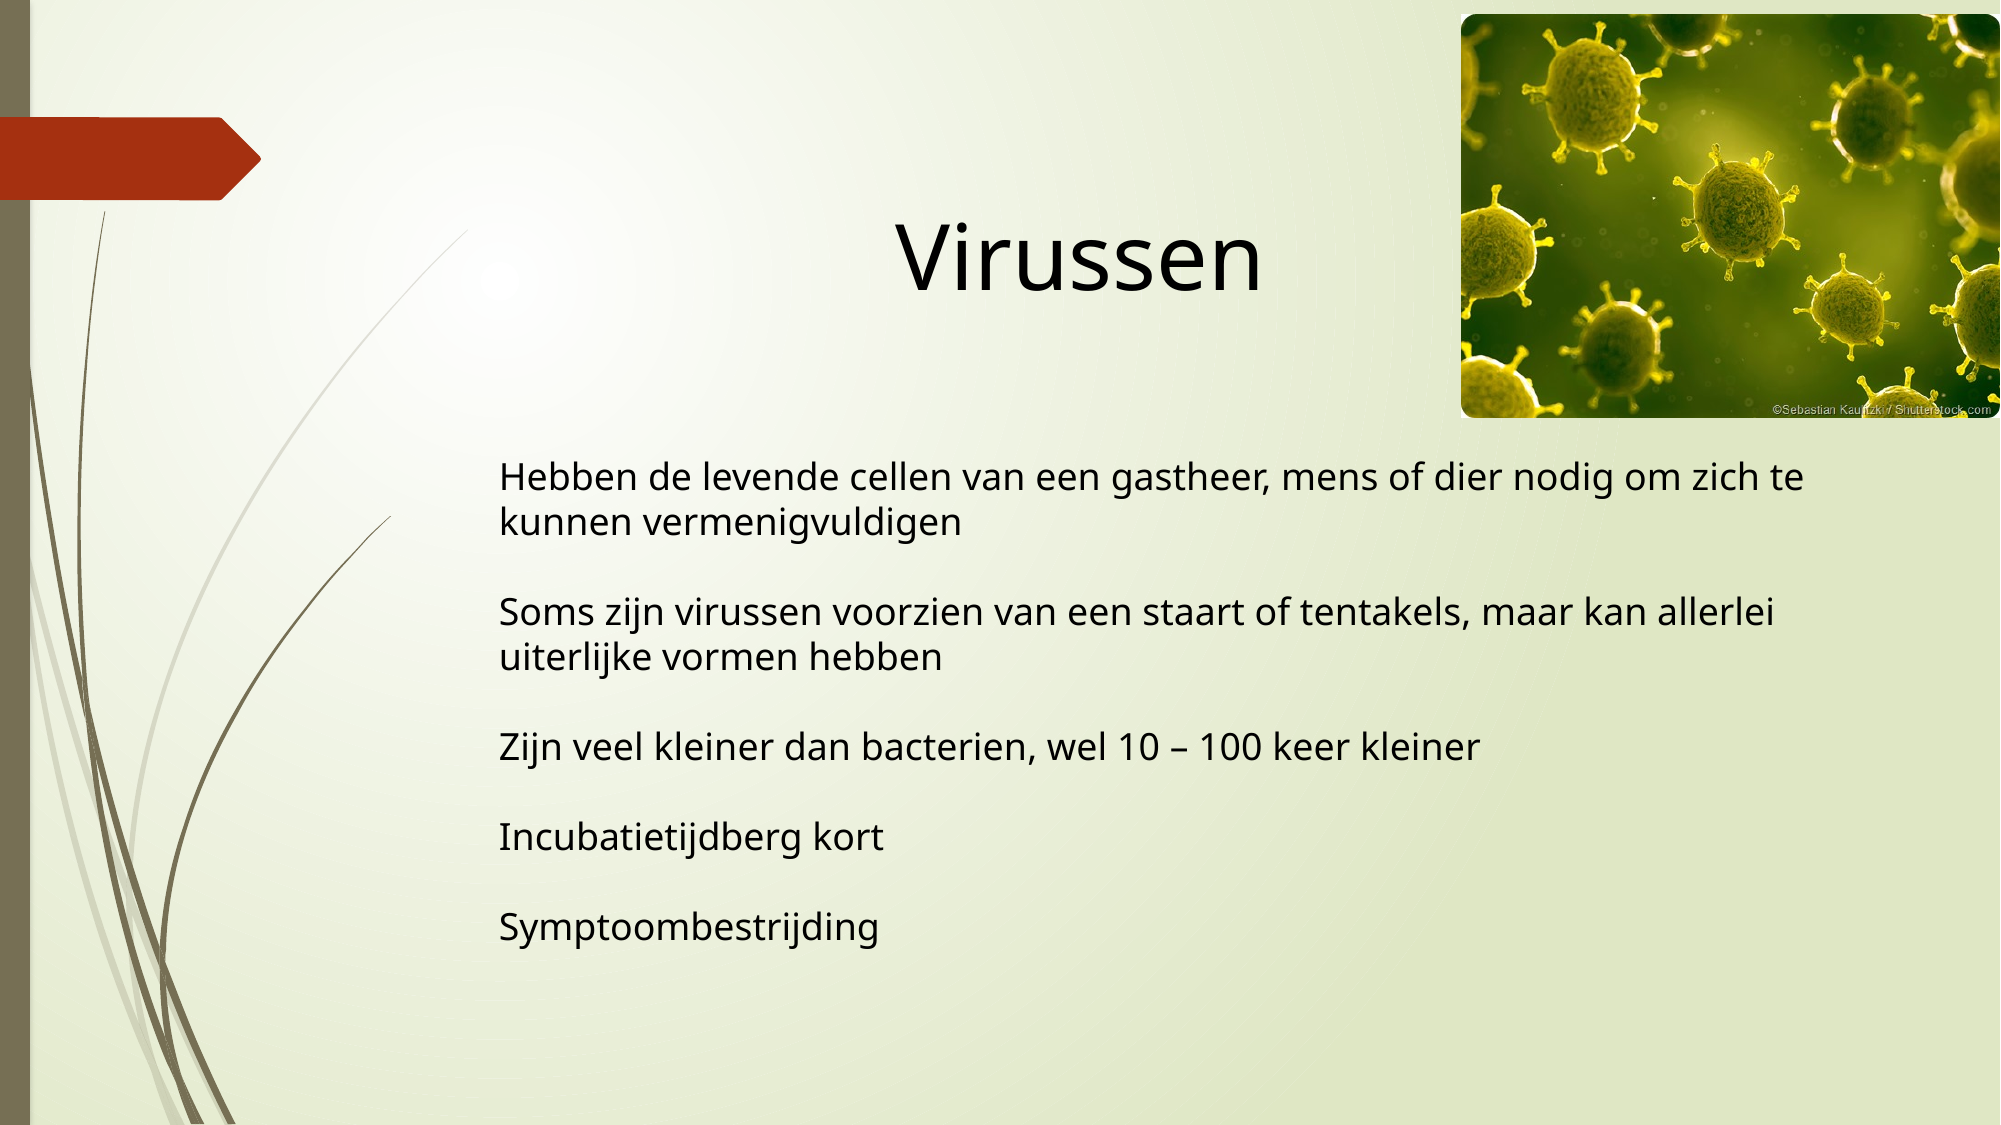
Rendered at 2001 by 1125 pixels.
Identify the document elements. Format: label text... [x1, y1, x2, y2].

picture [1461, 14, 2000, 419]
text_box Hebben de levende cellen van een gastheer, mens of dier nodig om zich te kunnen vermenigvuldigen Soms zijn virussen voorzien van een staart of tentakels, maar kan allerlei uiterlijke vormen hebben Zijn veel kleiner dan bacterien, wel 10 – 100 keer kleiner Incubatietijdberg kort Symptoombestrijding [484, 445, 1879, 956]
text_box Virussen [412, 191, 1456, 317]
